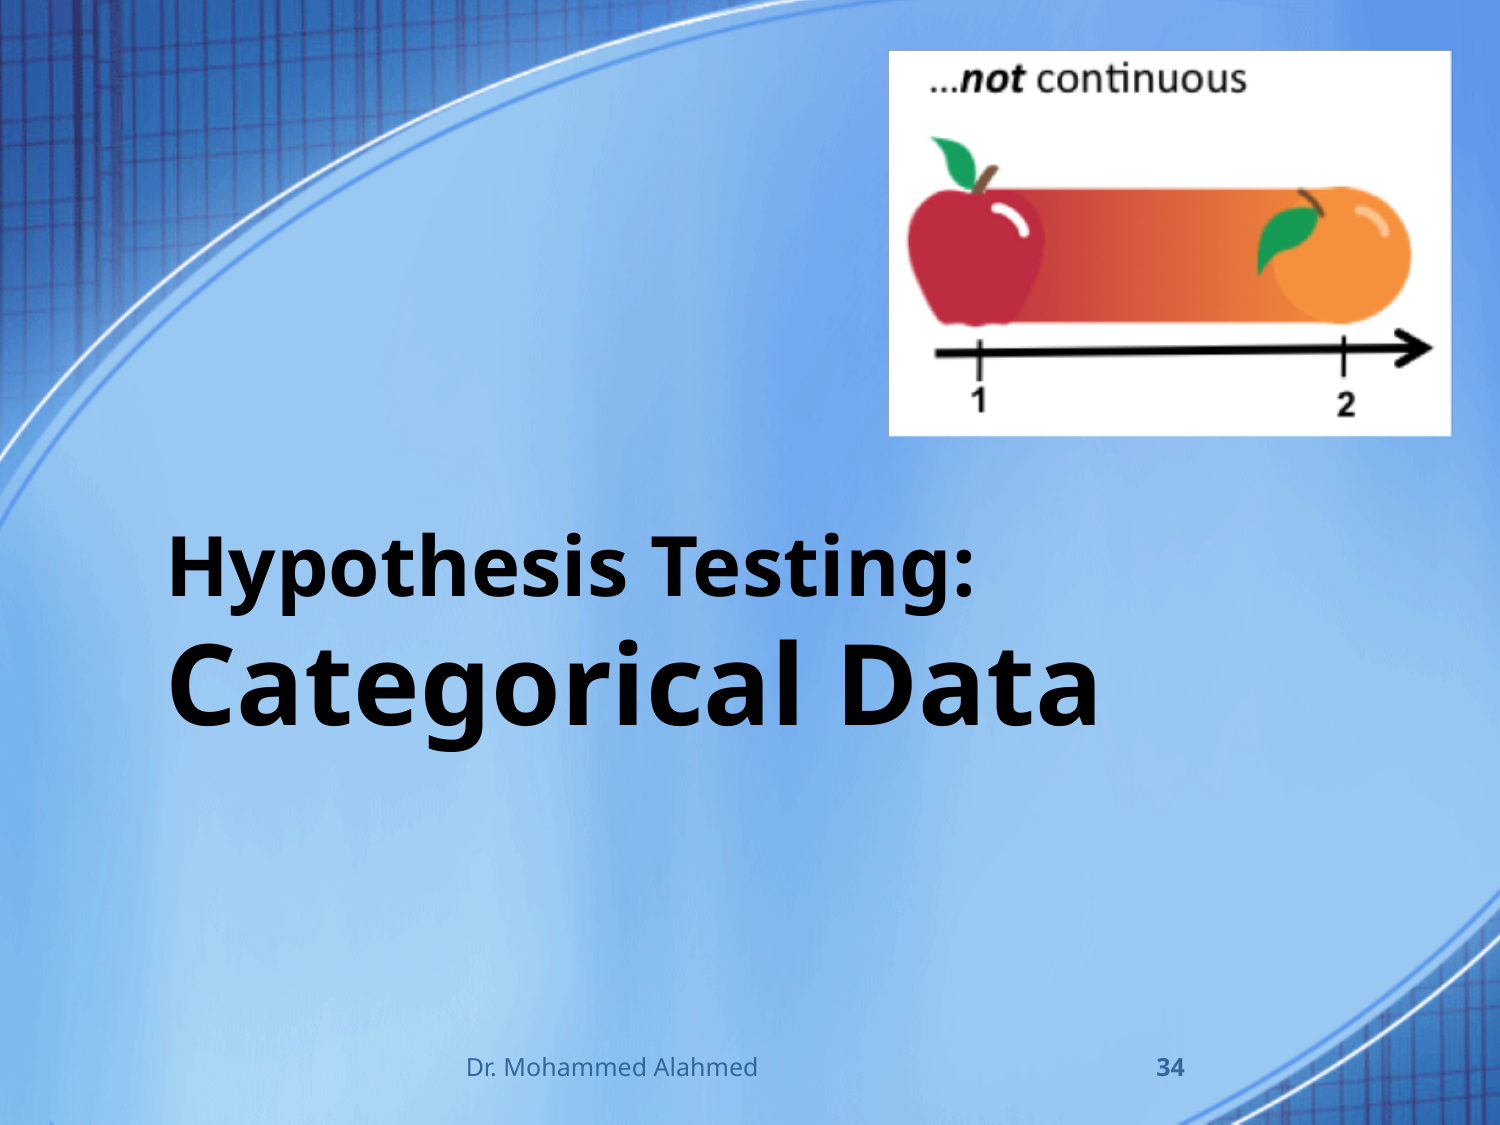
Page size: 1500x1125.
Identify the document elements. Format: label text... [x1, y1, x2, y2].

footer Dr. Mohammed Alahmed [374, 1037, 851, 1100]
slide_number 34 [887, 1037, 1201, 1100]
title Hypothesis Testing: Categorical Data [149, 449, 1151, 757]
picture [0, 0, 1500, 1125]
